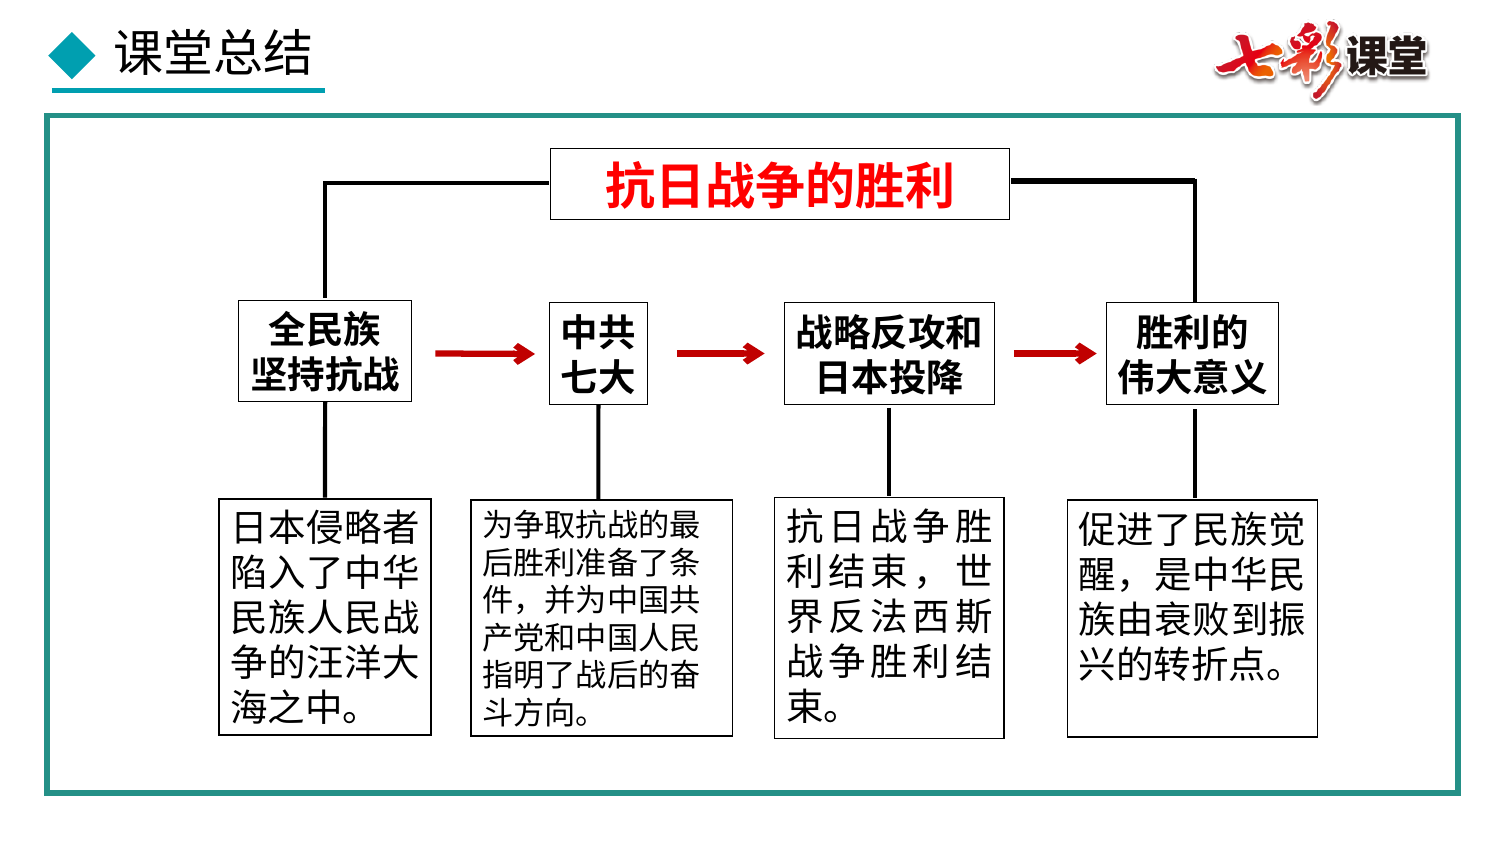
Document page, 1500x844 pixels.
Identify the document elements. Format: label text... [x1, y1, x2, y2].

text_box 抗日战争胜利结束，世界反法西斯战争胜利结束。 [774, 497, 1005, 739]
text_box 促进了民族觉醒，是中华民族由衰败到振兴的转折点。 [1067, 500, 1318, 738]
text_box 胜利的 伟大意义 [1106, 302, 1279, 405]
text_box 战略反攻和 日本投降 [784, 302, 995, 405]
text_box 中共 七大 [549, 302, 648, 405]
text_box 为争取抗战的最后胜利准备了条件，并为中国共产党和中国人民指明了战后的奋斗方向。 [470, 500, 733, 736]
text_box 抗日战争的胜利 [550, 148, 1010, 220]
picture [1210, 15, 1434, 106]
text_box 全民族 坚持抗战 [238, 300, 412, 402]
text_box 日本侵略者陷入了中华民族人民战争的汪洋大海之中。 [218, 498, 432, 735]
